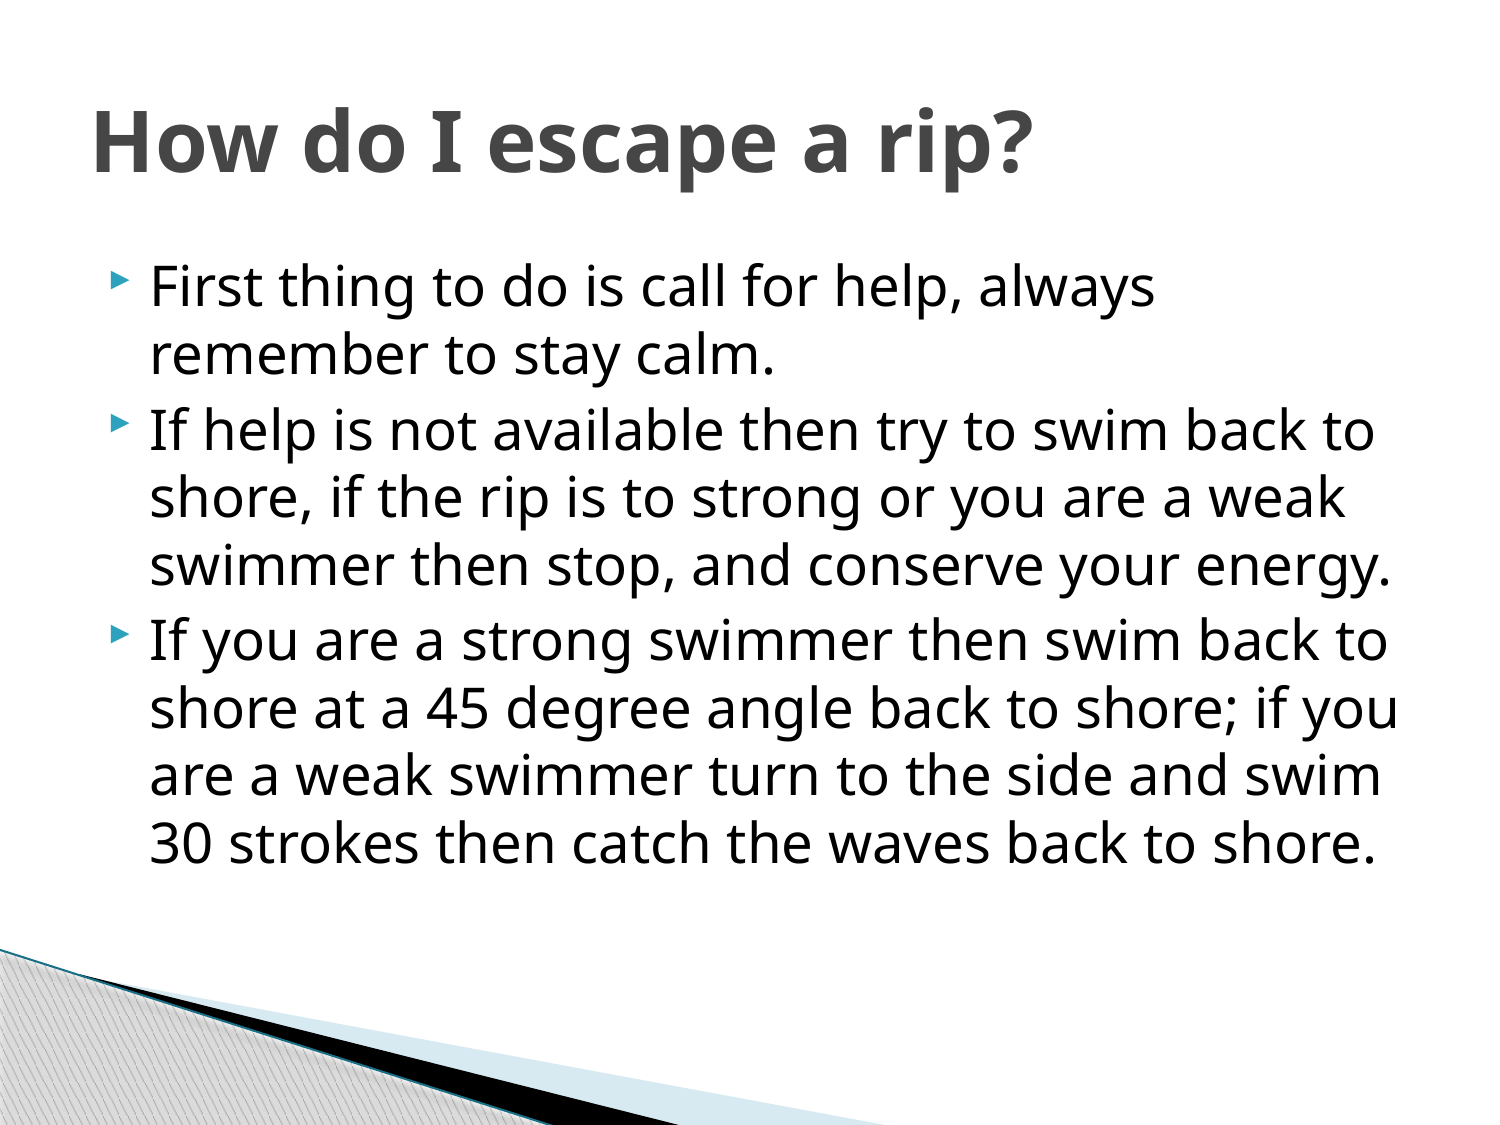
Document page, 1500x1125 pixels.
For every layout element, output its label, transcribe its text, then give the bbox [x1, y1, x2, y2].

list First thing to do is call for help, always remember to stay calm. If help is not available then try to swim back to shore, if the rip is to strong or you are a weak swimmer then stop, and conserve your energy. If you are a strong swimmer then swim back to shore at a 45 degree angle back to shore; if you are a weak swimmer turn to the side and swim 30 strokes then catch the waves back to shore. [75, 243, 1425, 1079]
title How do I escape a rip? [75, 45, 1425, 233]
